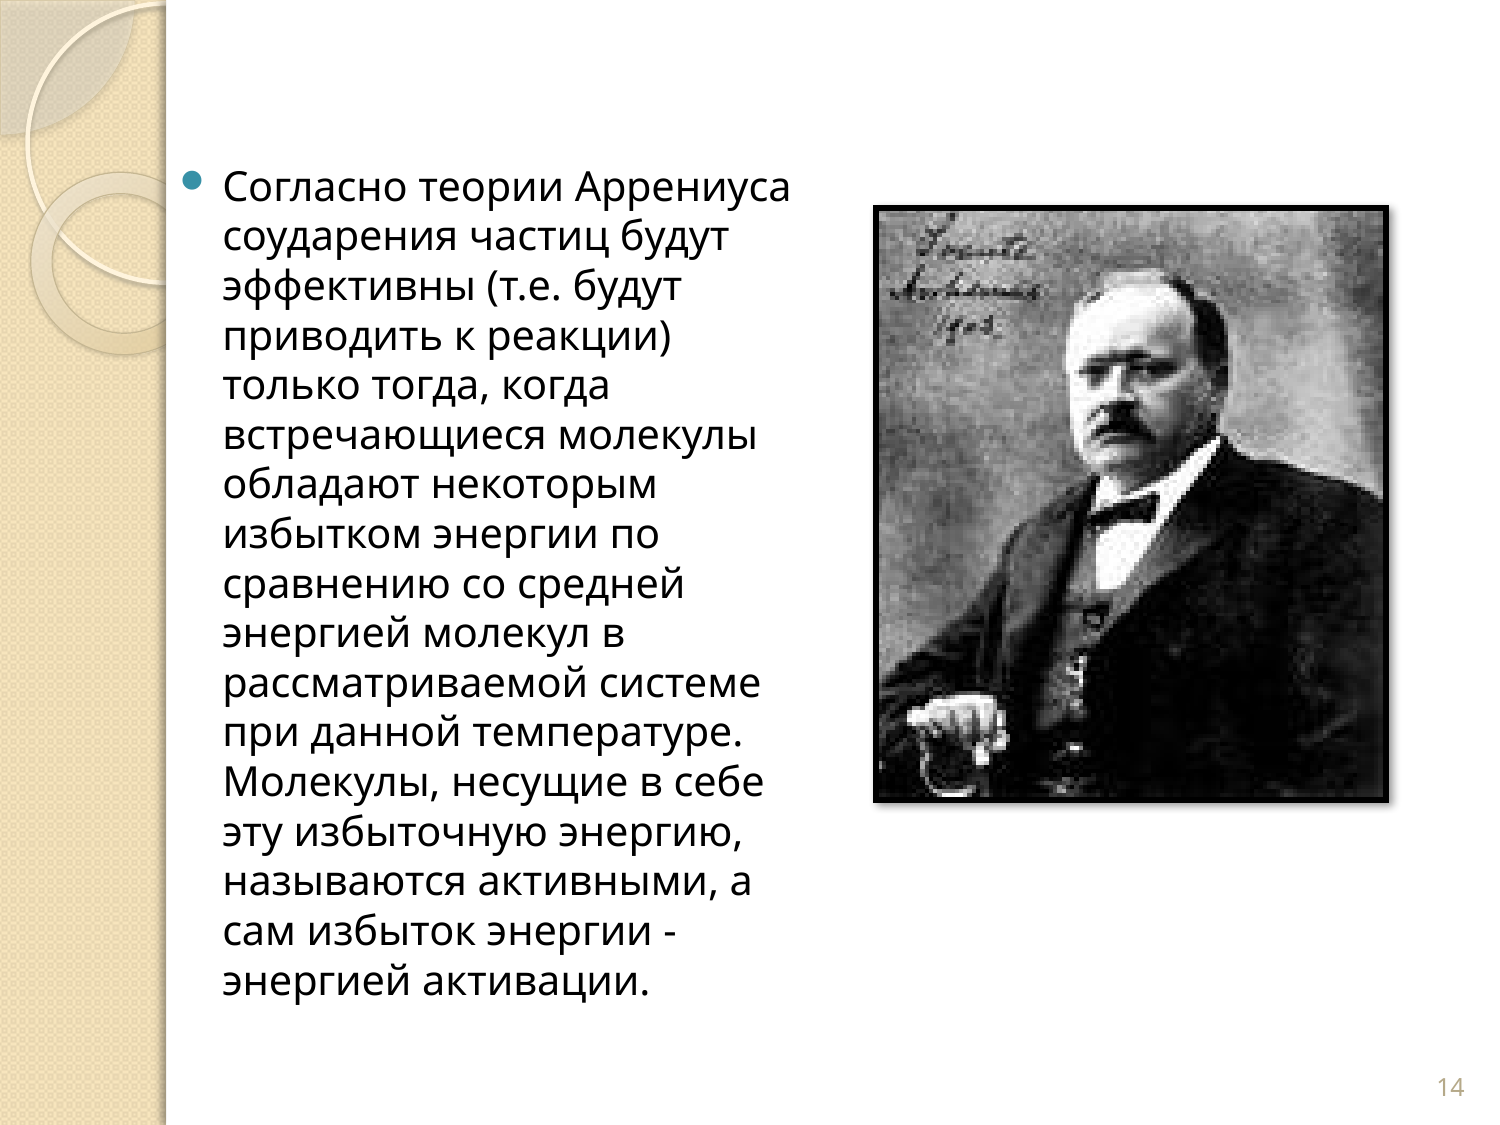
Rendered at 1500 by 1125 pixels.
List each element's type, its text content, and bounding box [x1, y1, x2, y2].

slide_number 14 [1413, 1034, 1488, 1113]
list Согласно теории Аррениуса соударения частиц будут эффективны (т.е. будут приводить к реакции) только тогда, когда встречающиеся молекулы обладают некоторым избытком энергии по сравнению со средней энергией молекул в рассматриваемой системе при данной температуре. Молекулы, несущие в себе эту избыточную энергию, называются активными, а сам избыток энергии - энергией активации. [152, 152, 836, 1016]
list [878, 210, 1384, 798]
